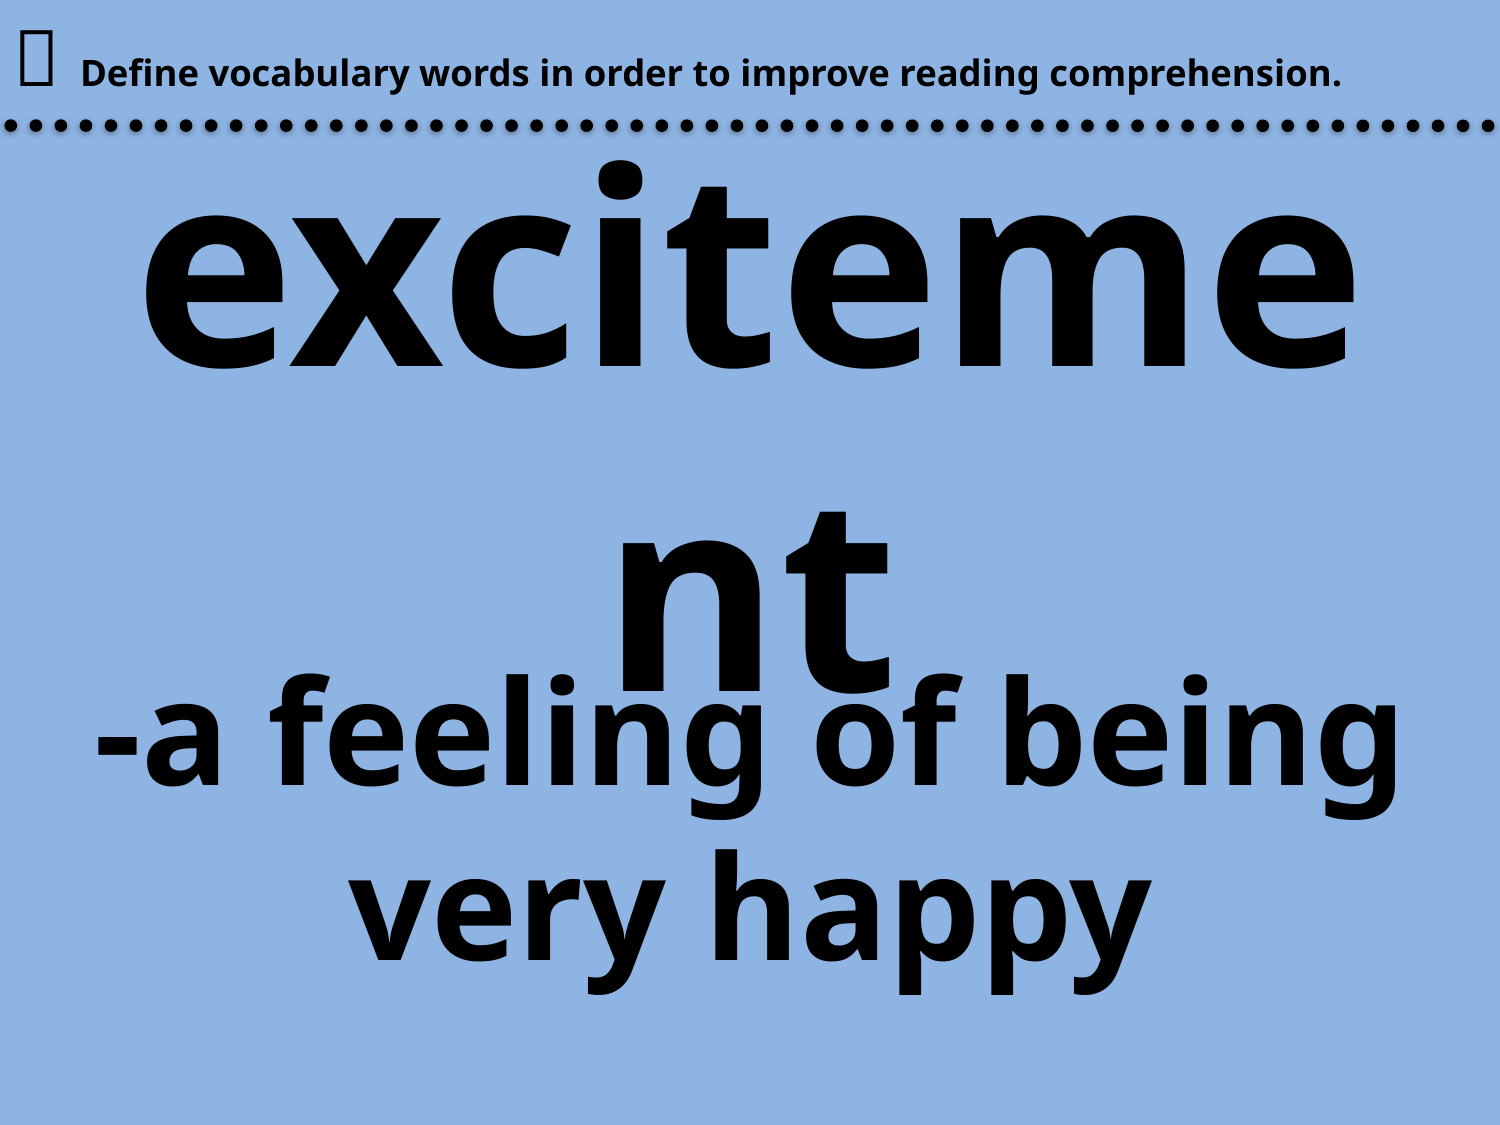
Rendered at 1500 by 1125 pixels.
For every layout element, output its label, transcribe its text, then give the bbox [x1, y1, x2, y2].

text_box -a feeling of being very happy [6, 694, 1495, 936]
text_box  Define vocabulary words in order to improve reading comprehension. [0, 0, 1500, 109]
title excitement [112, 300, 1388, 542]
